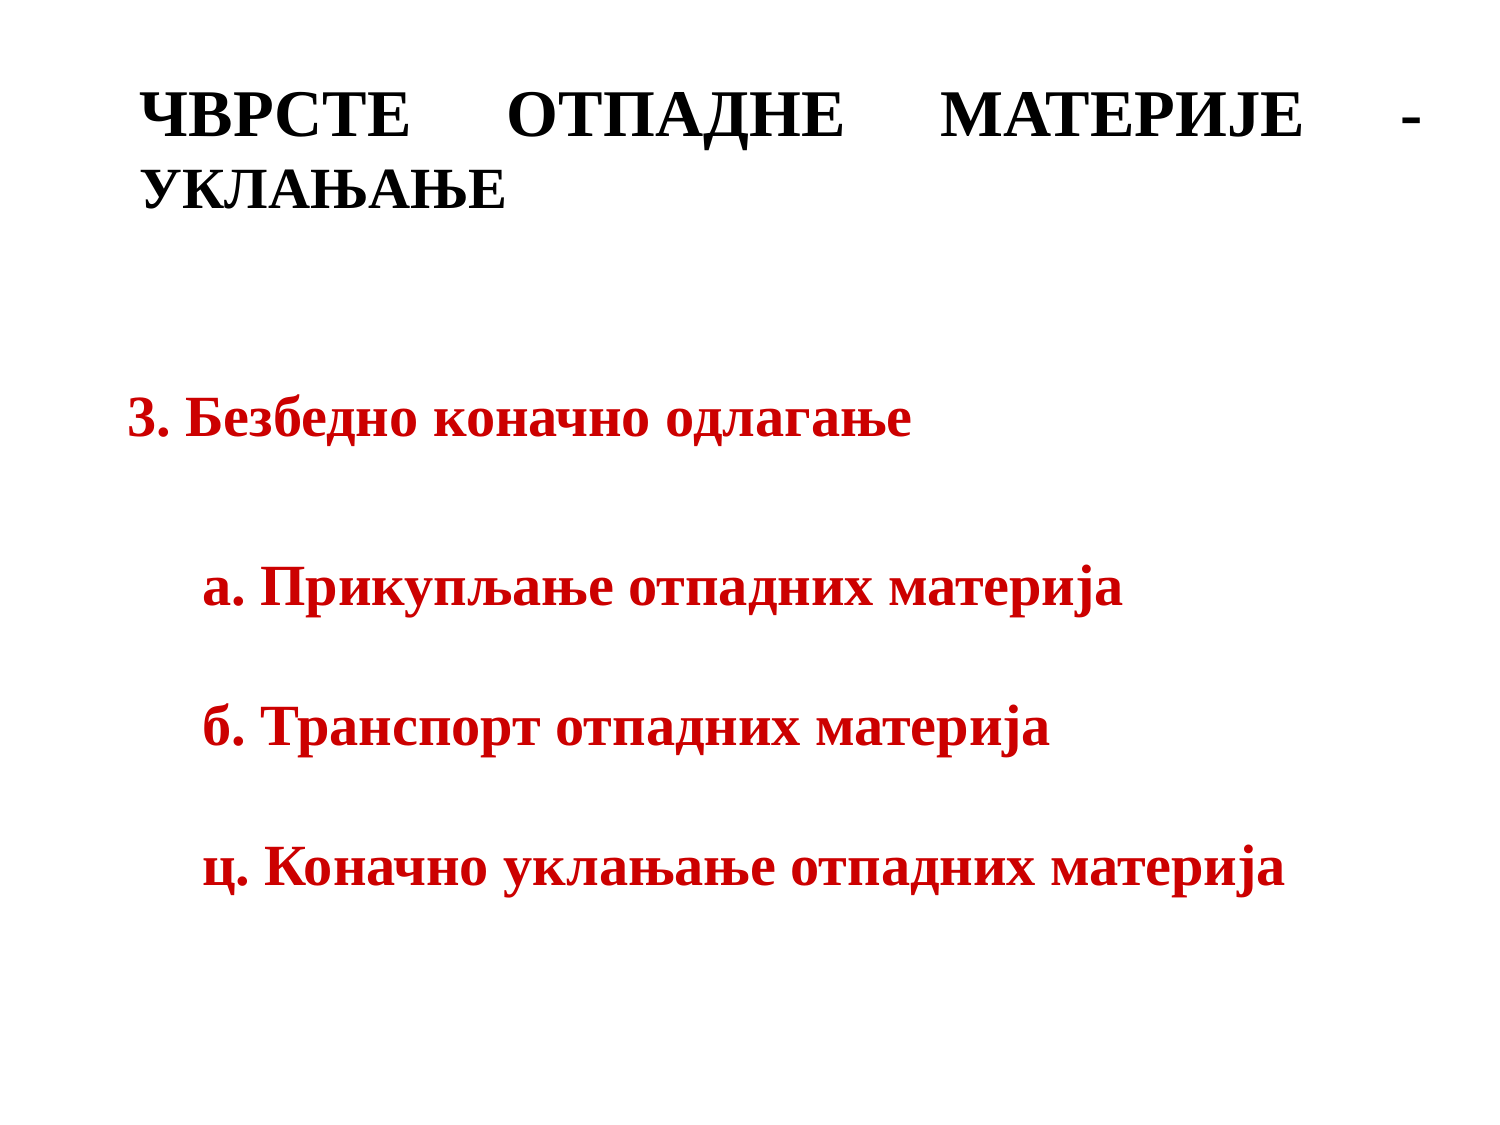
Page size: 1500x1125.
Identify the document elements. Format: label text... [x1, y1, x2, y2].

text_box 3. Безбедно коначно одлагање а. Прикупљање отпадних материја б. Транспорт отпадних материја ц. Коначно уклањање отпадних материја [112, 370, 1438, 990]
text_box ЧВРСТЕ ОТПАДНЕ МАТЕРИЈЕ - УКЛАЊАЊЕ [125, 62, 1438, 228]
